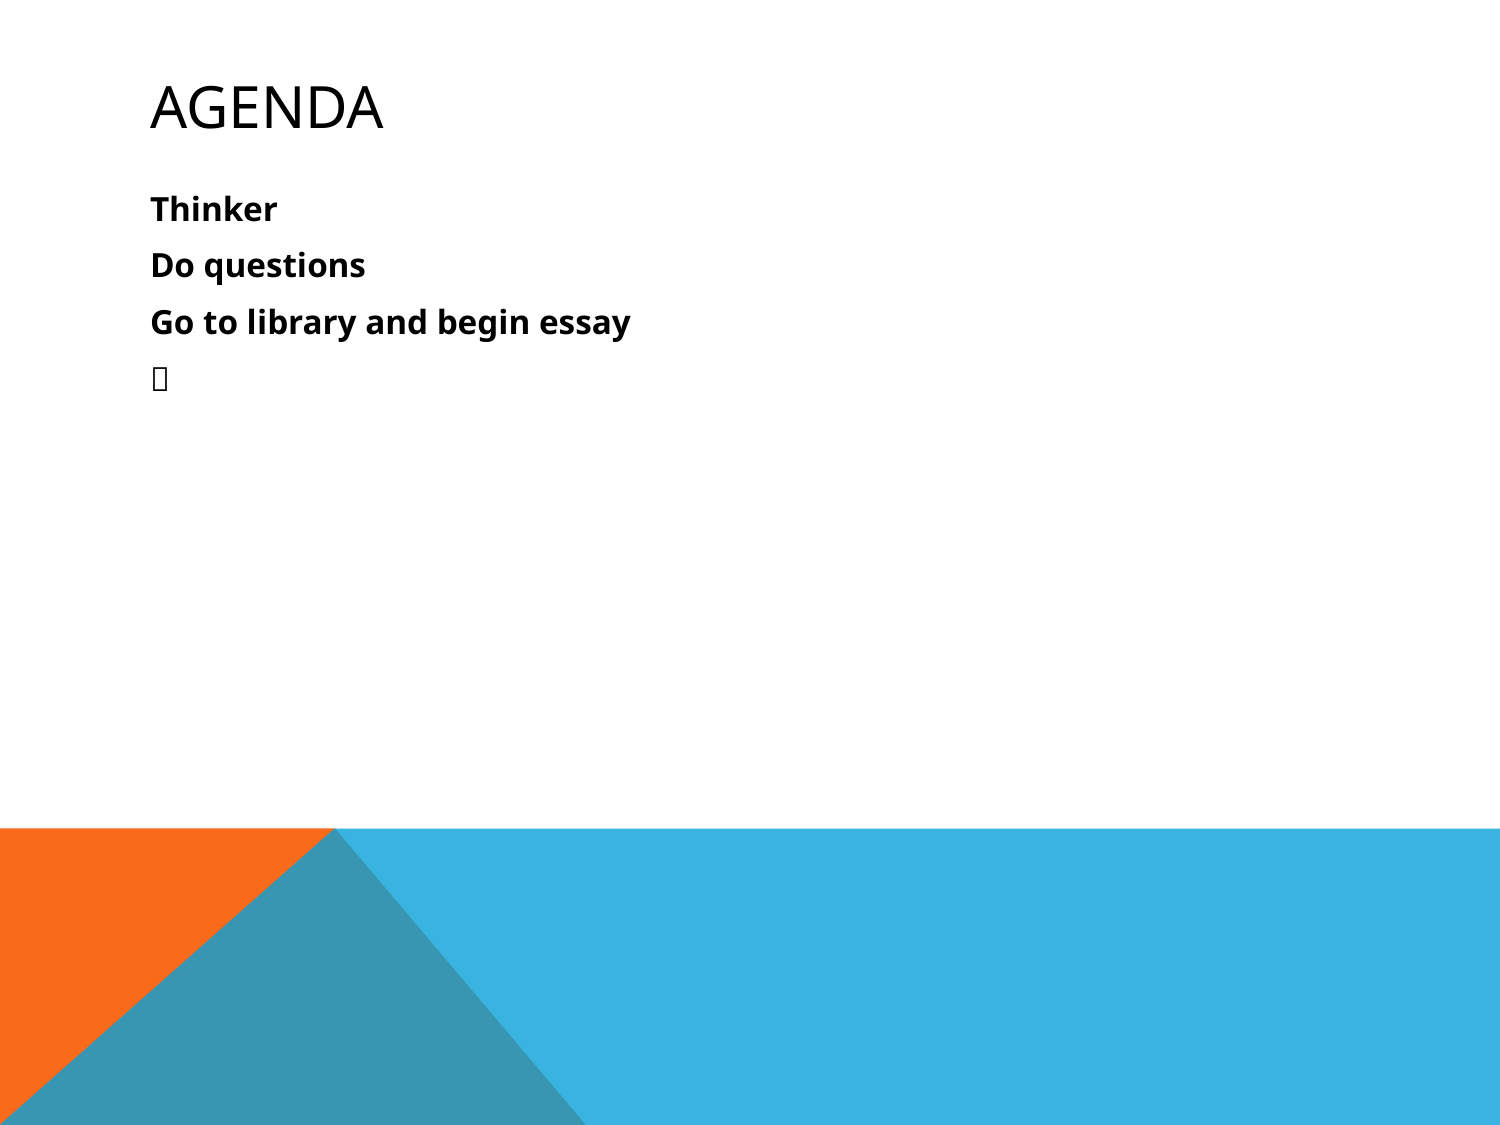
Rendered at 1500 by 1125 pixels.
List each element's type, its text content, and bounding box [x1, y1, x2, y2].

title Agenda [135, 60, 1369, 150]
list Thinker Do questions Go to library and begin essay  [135, 180, 1369, 768]
